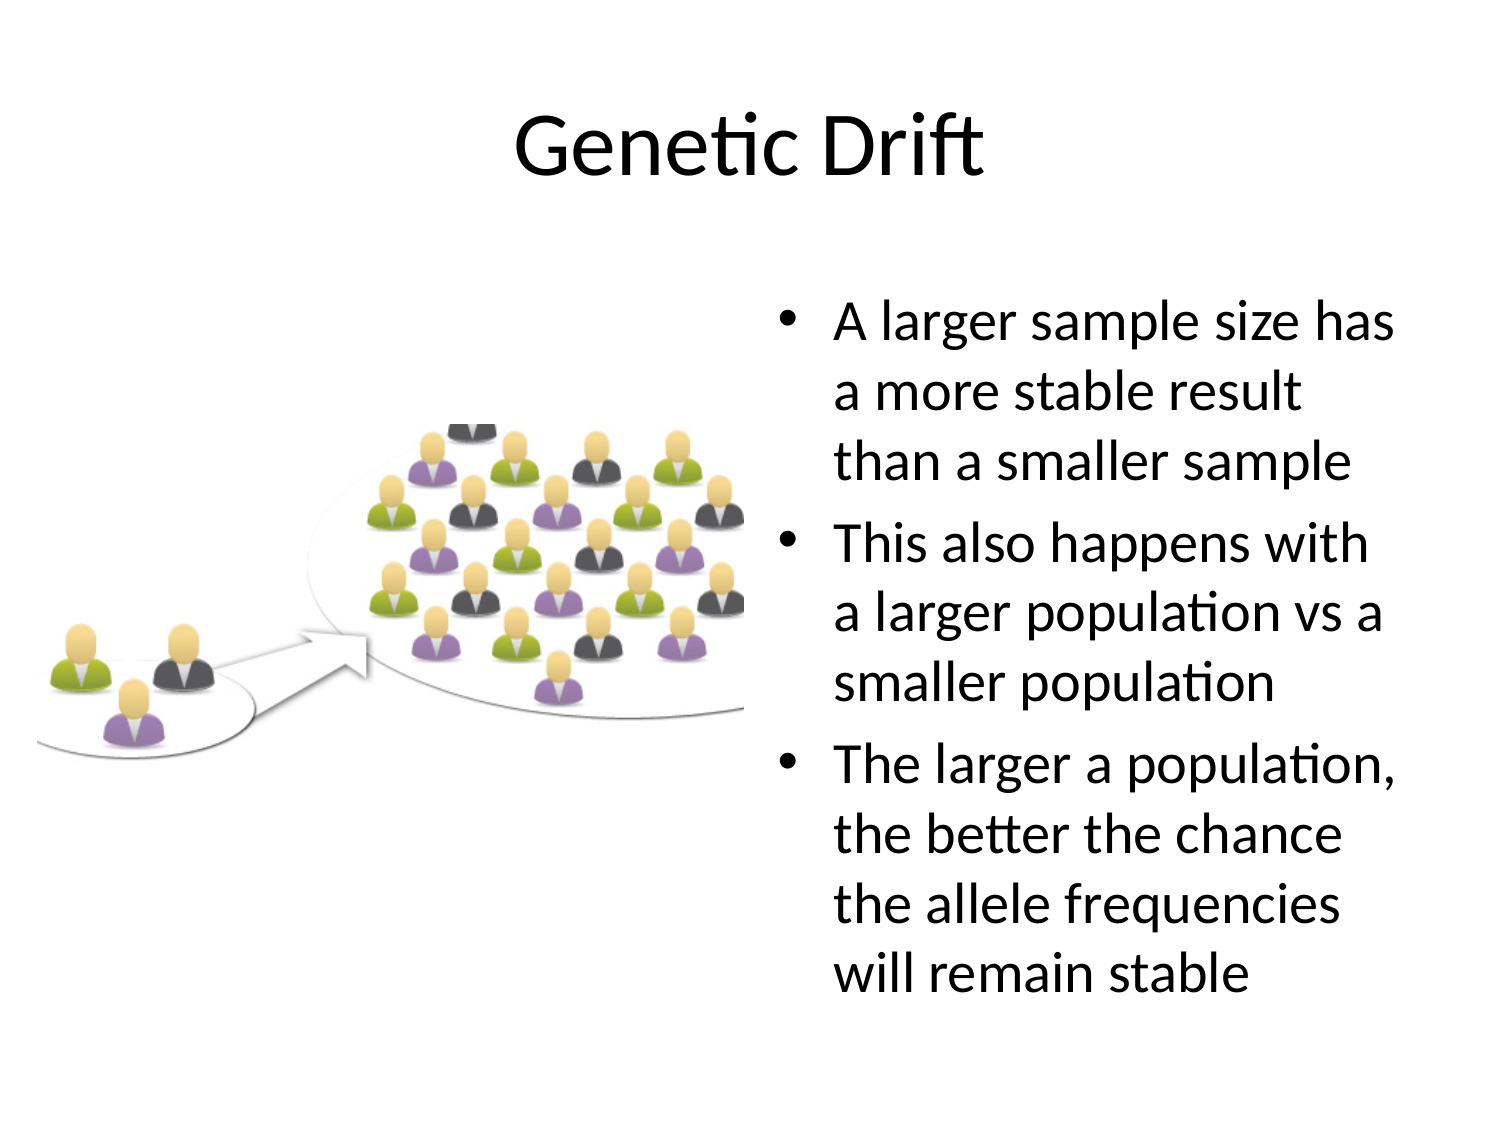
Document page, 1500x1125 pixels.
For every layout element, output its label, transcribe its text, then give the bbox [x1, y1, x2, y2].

title Genetic Drift [75, 45, 1425, 233]
list A larger sample size has a more stable result than a smaller sample This also happens with a larger population vs a smaller population The larger a population, the better the chance the allele frequencies will remain stable [762, 275, 1425, 1063]
picture [37, 424, 744, 779]
